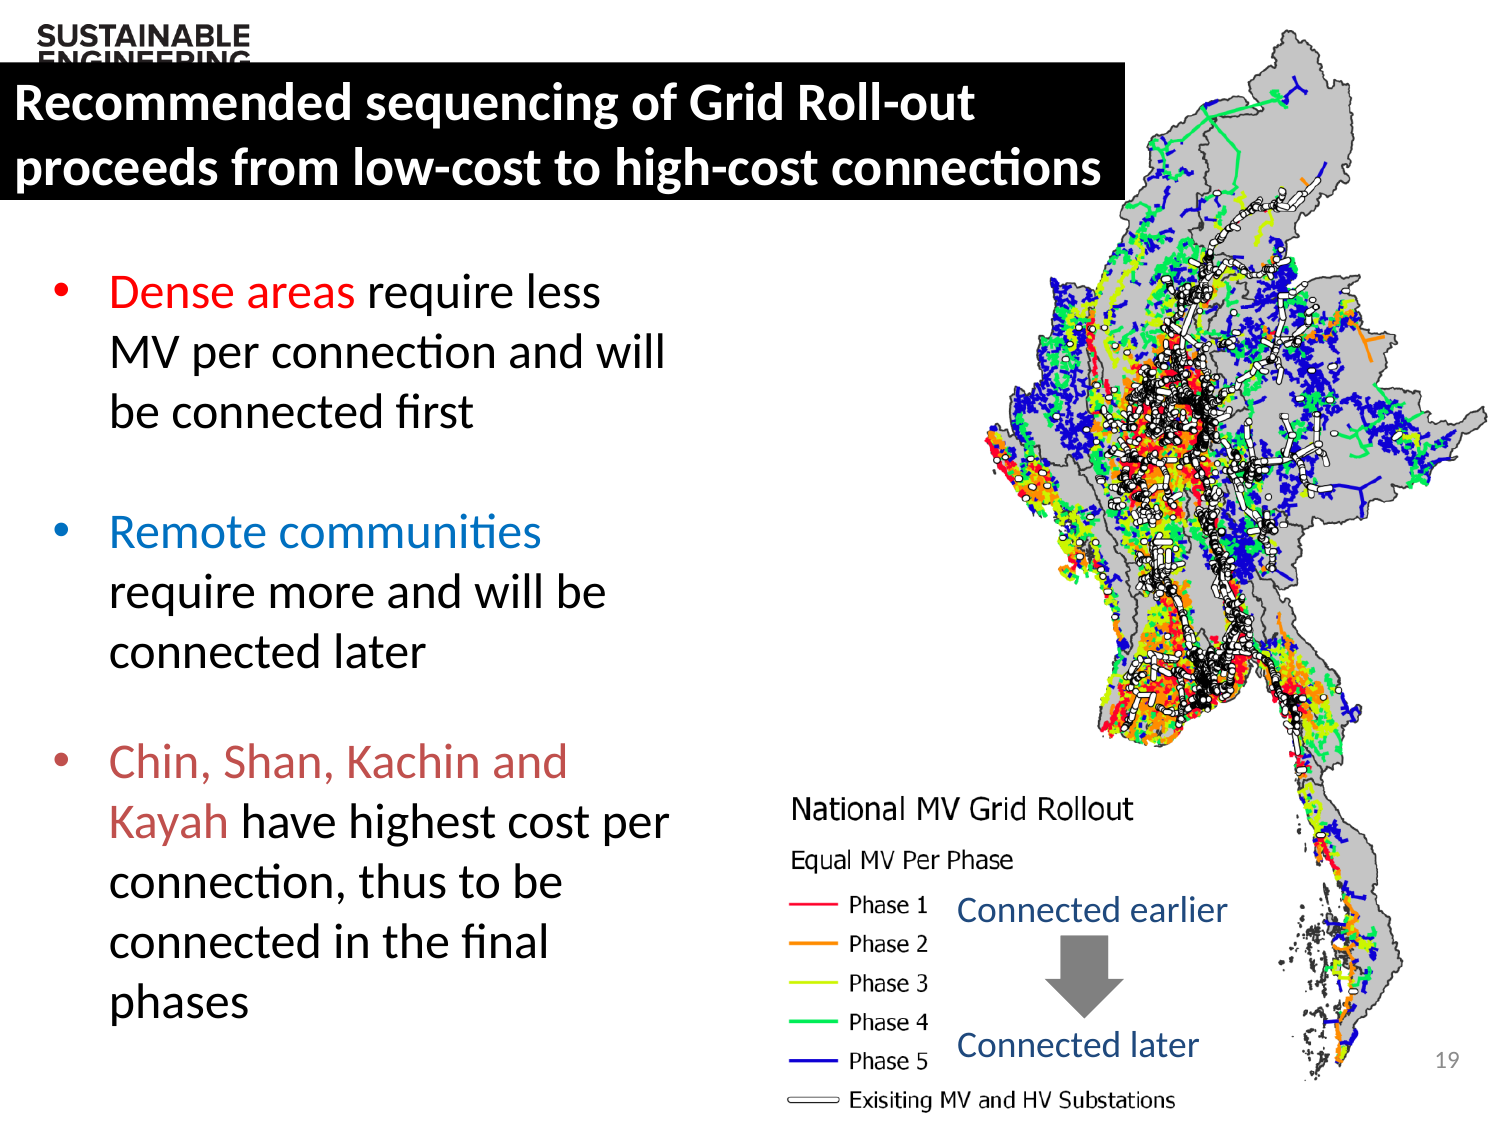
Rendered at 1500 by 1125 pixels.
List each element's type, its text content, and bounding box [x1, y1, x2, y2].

text_box Recommended sequencing of Grid Roll-out proceeds from low-cost to high-cost connections [0, 60, 735, 202]
picture [740, 24, 1499, 1125]
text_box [1044, 935, 1125, 1019]
picture [37, 24, 250, 60]
text_box Dense areas require less MV per connection and will be connected first Remote communities require more and will be connected later Chin, Shan, Kachin and Kayah have highest cost per connection, thus to be connected in the final phases [37, 237, 688, 1050]
